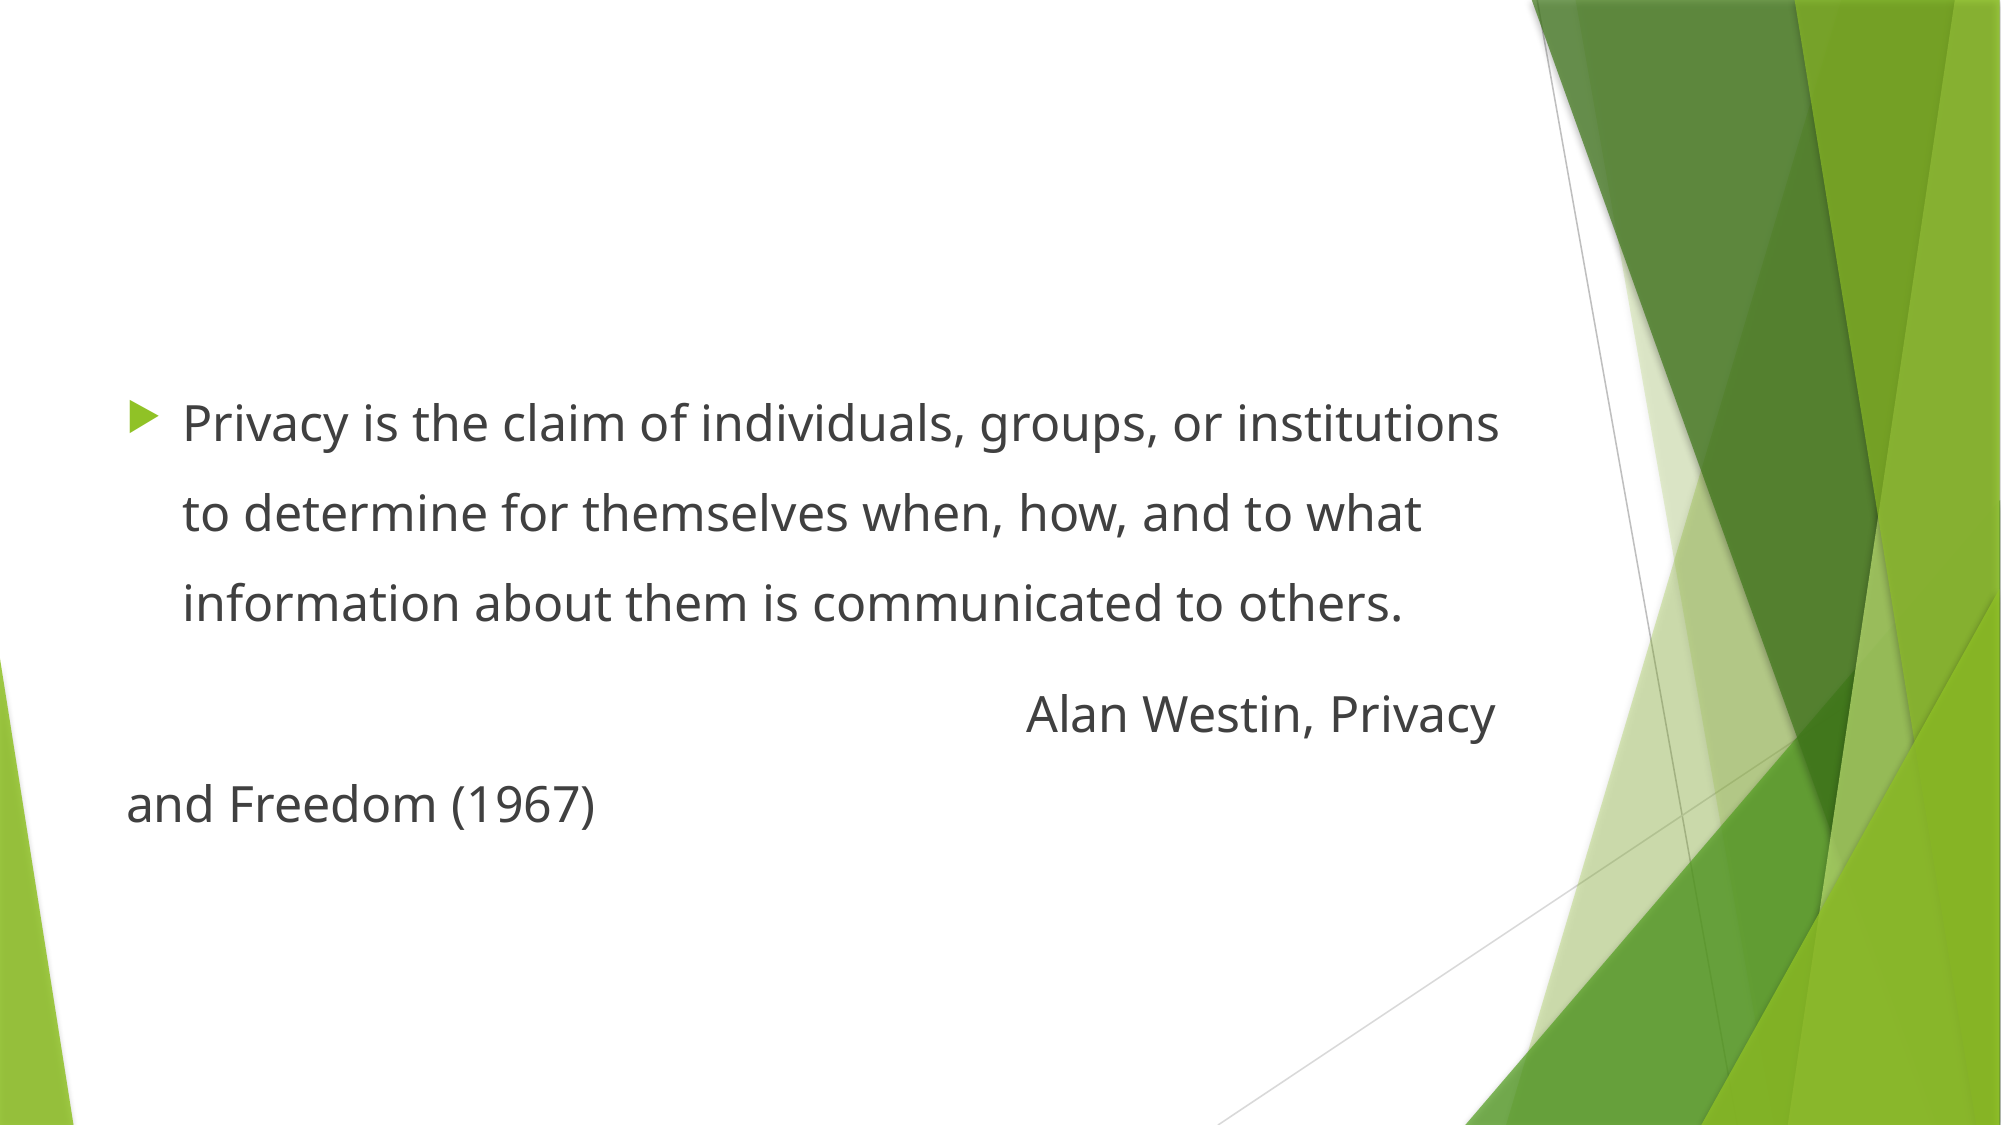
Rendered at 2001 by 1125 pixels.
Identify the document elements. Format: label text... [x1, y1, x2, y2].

list Privacy is the claim of individuals, groups, or institutions to determine for themselves when, how, and to what information about them is communicated to others. Alan Westin, Privacy and Freedom (1967) [111, 354, 1522, 992]
